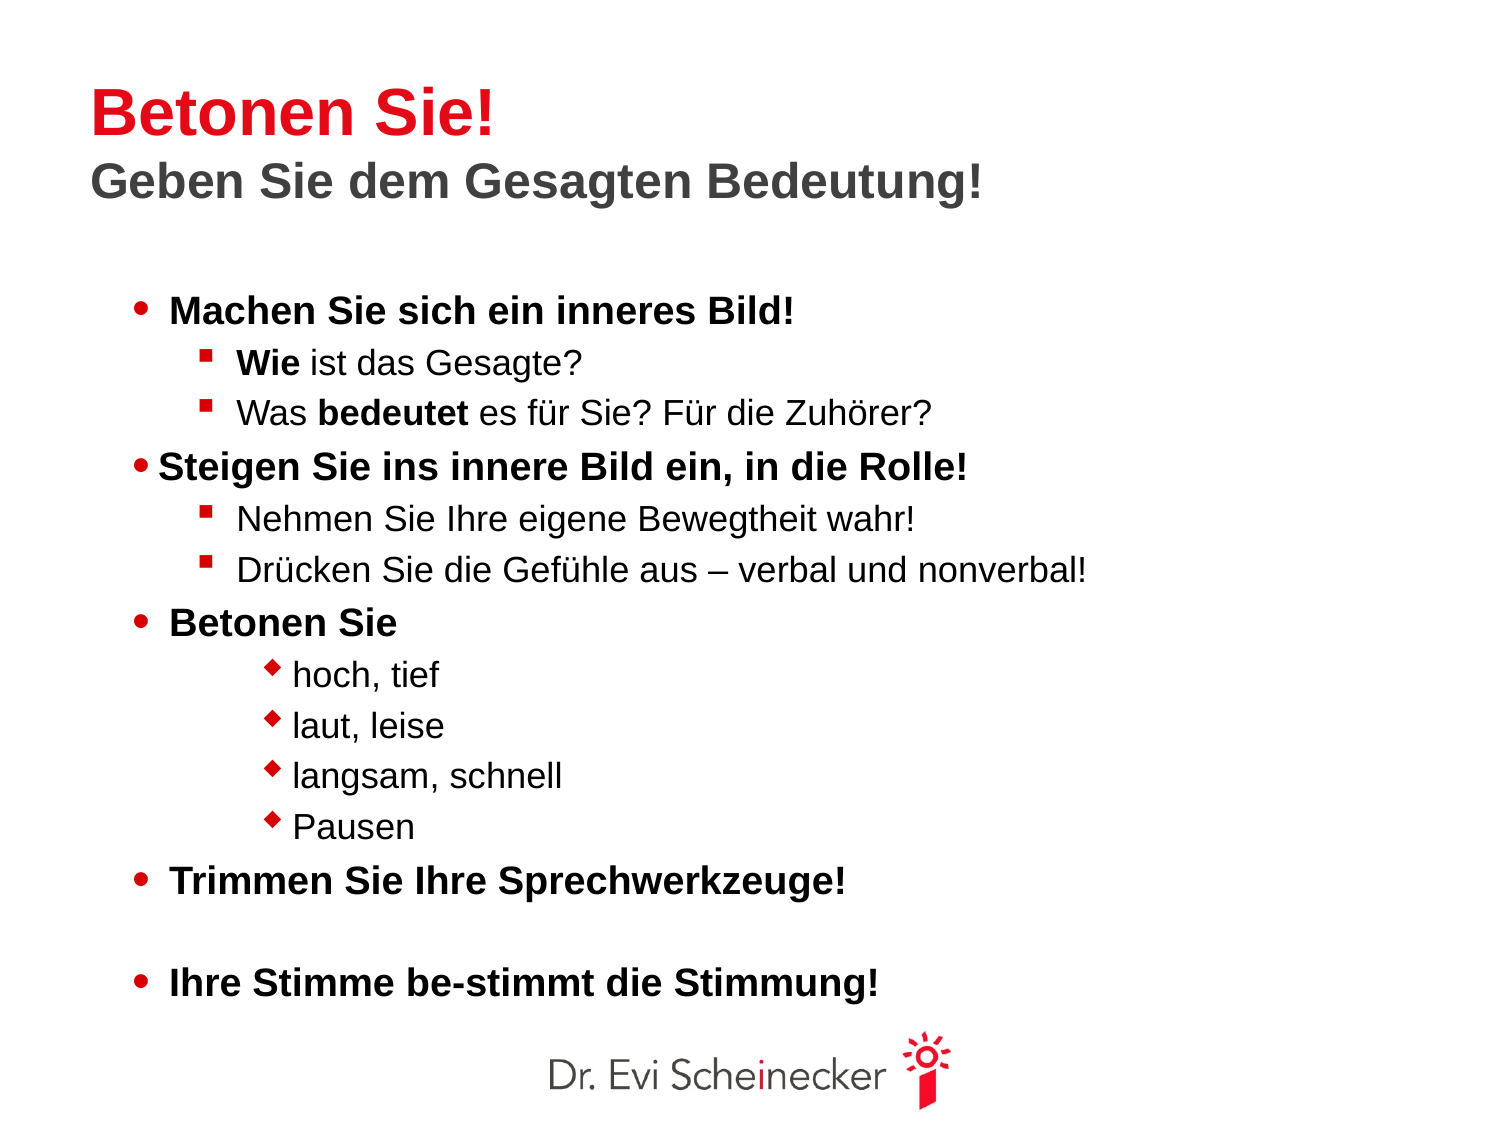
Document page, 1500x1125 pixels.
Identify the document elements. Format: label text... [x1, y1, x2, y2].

list Machen Sie sich ein inneres Bild! Wie ist das Gesagte? Was bedeutet es für Sie? Für die Zuhörer? Steigen Sie ins innere Bild ein, in die Rolle! Nehmen Sie Ihre eigene Bewegtheit wahr! Drücken Sie die Gefühle aus – verbal und nonverbal! Betonen Sie hoch, tief laut, leise langsam, schnell Pausen Trimmen Sie Ihre Sprechwerkzeuge! Ihre Stimme be-stimmt die Stimmung! [117, 277, 1383, 1020]
picture [550, 1031, 951, 1110]
title Betonen Sie! Geben Sie dem Gesagten Bedeutung! [75, 45, 1454, 233]
